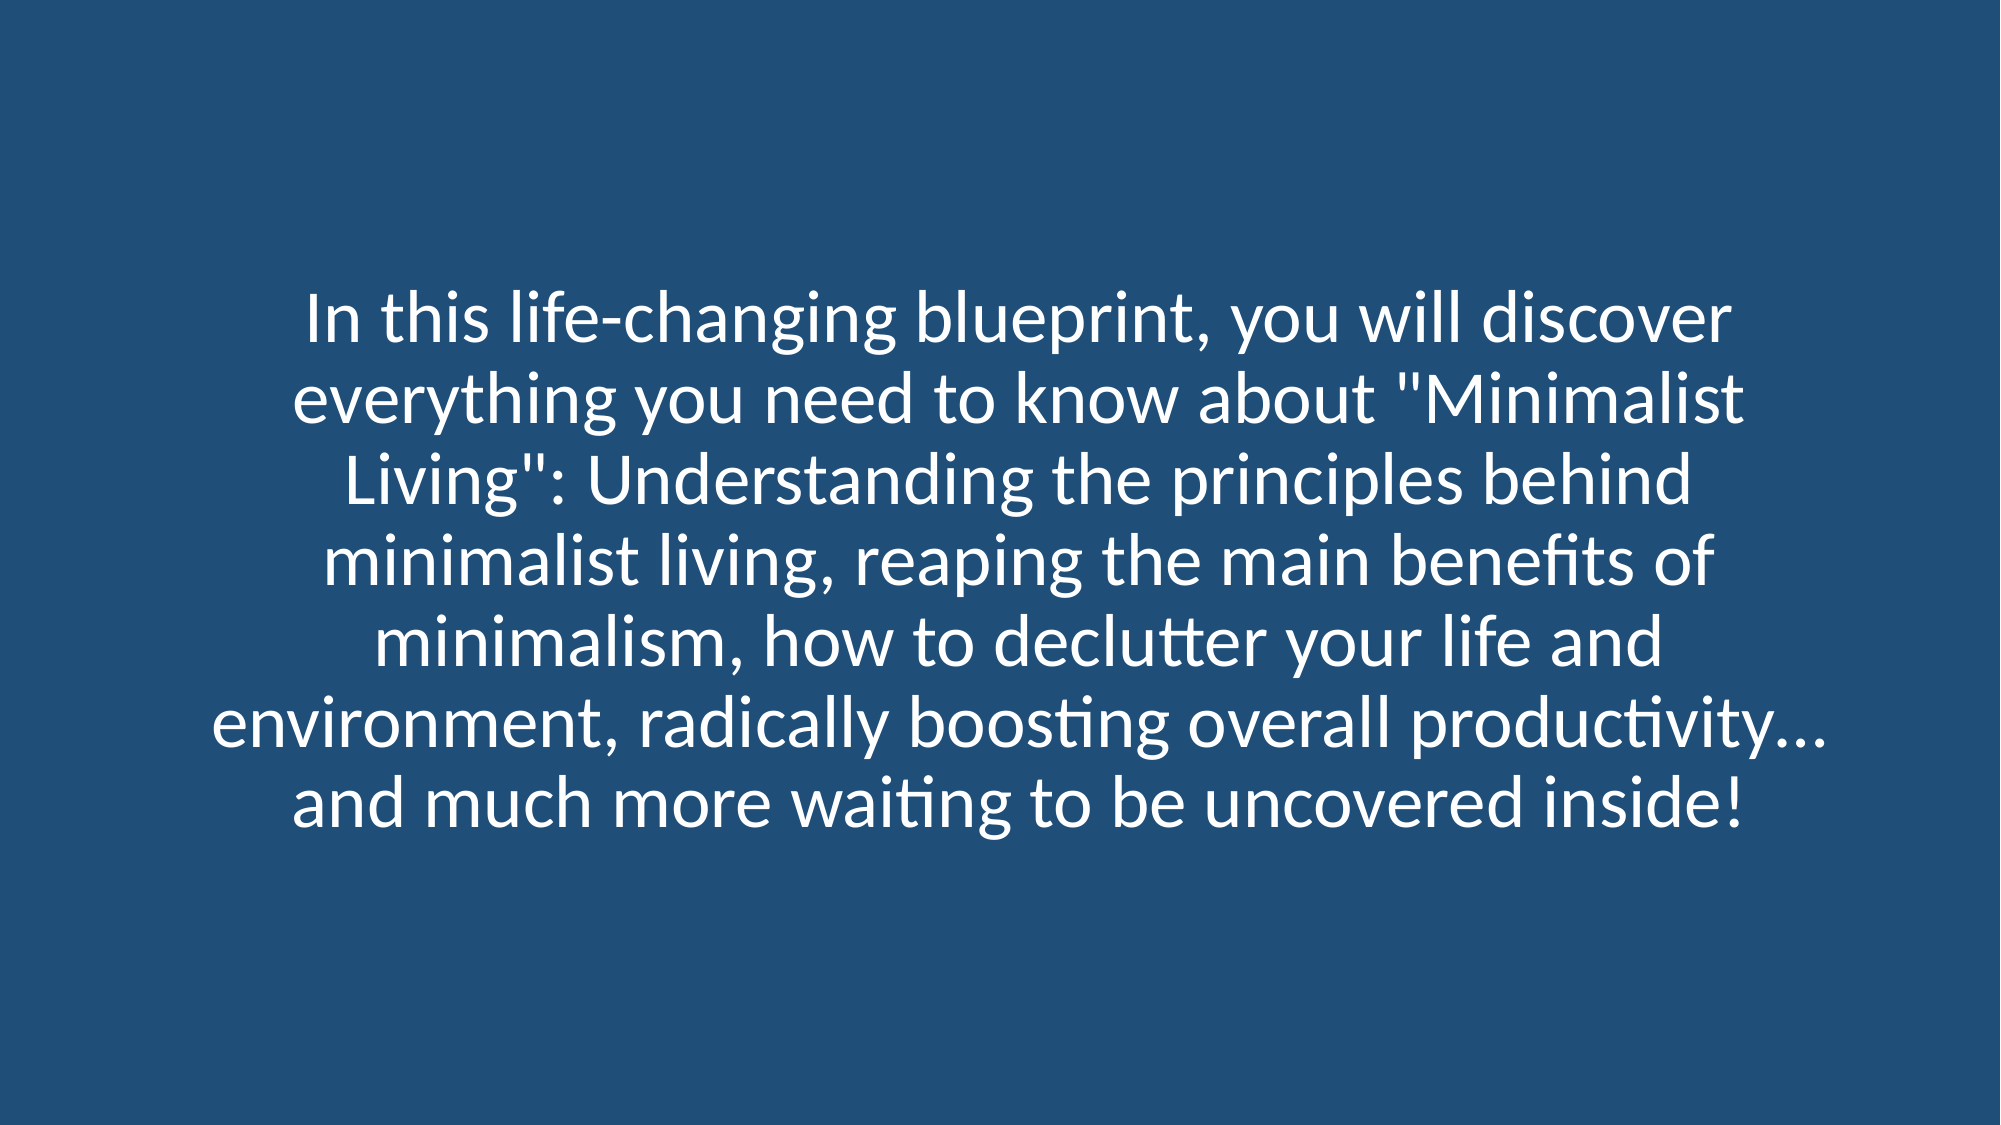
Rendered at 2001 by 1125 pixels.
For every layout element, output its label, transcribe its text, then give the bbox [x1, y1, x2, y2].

list In this life-changing blueprint, you will discover everything you need to know about "Minimalist Living": Understanding the principles behind minimalist living, reaping the main benefits of minimalism, how to declutter your life and environment, radically boosting overall productivity… and much more waiting to be uncovered inside! [167, 270, 1873, 606]
